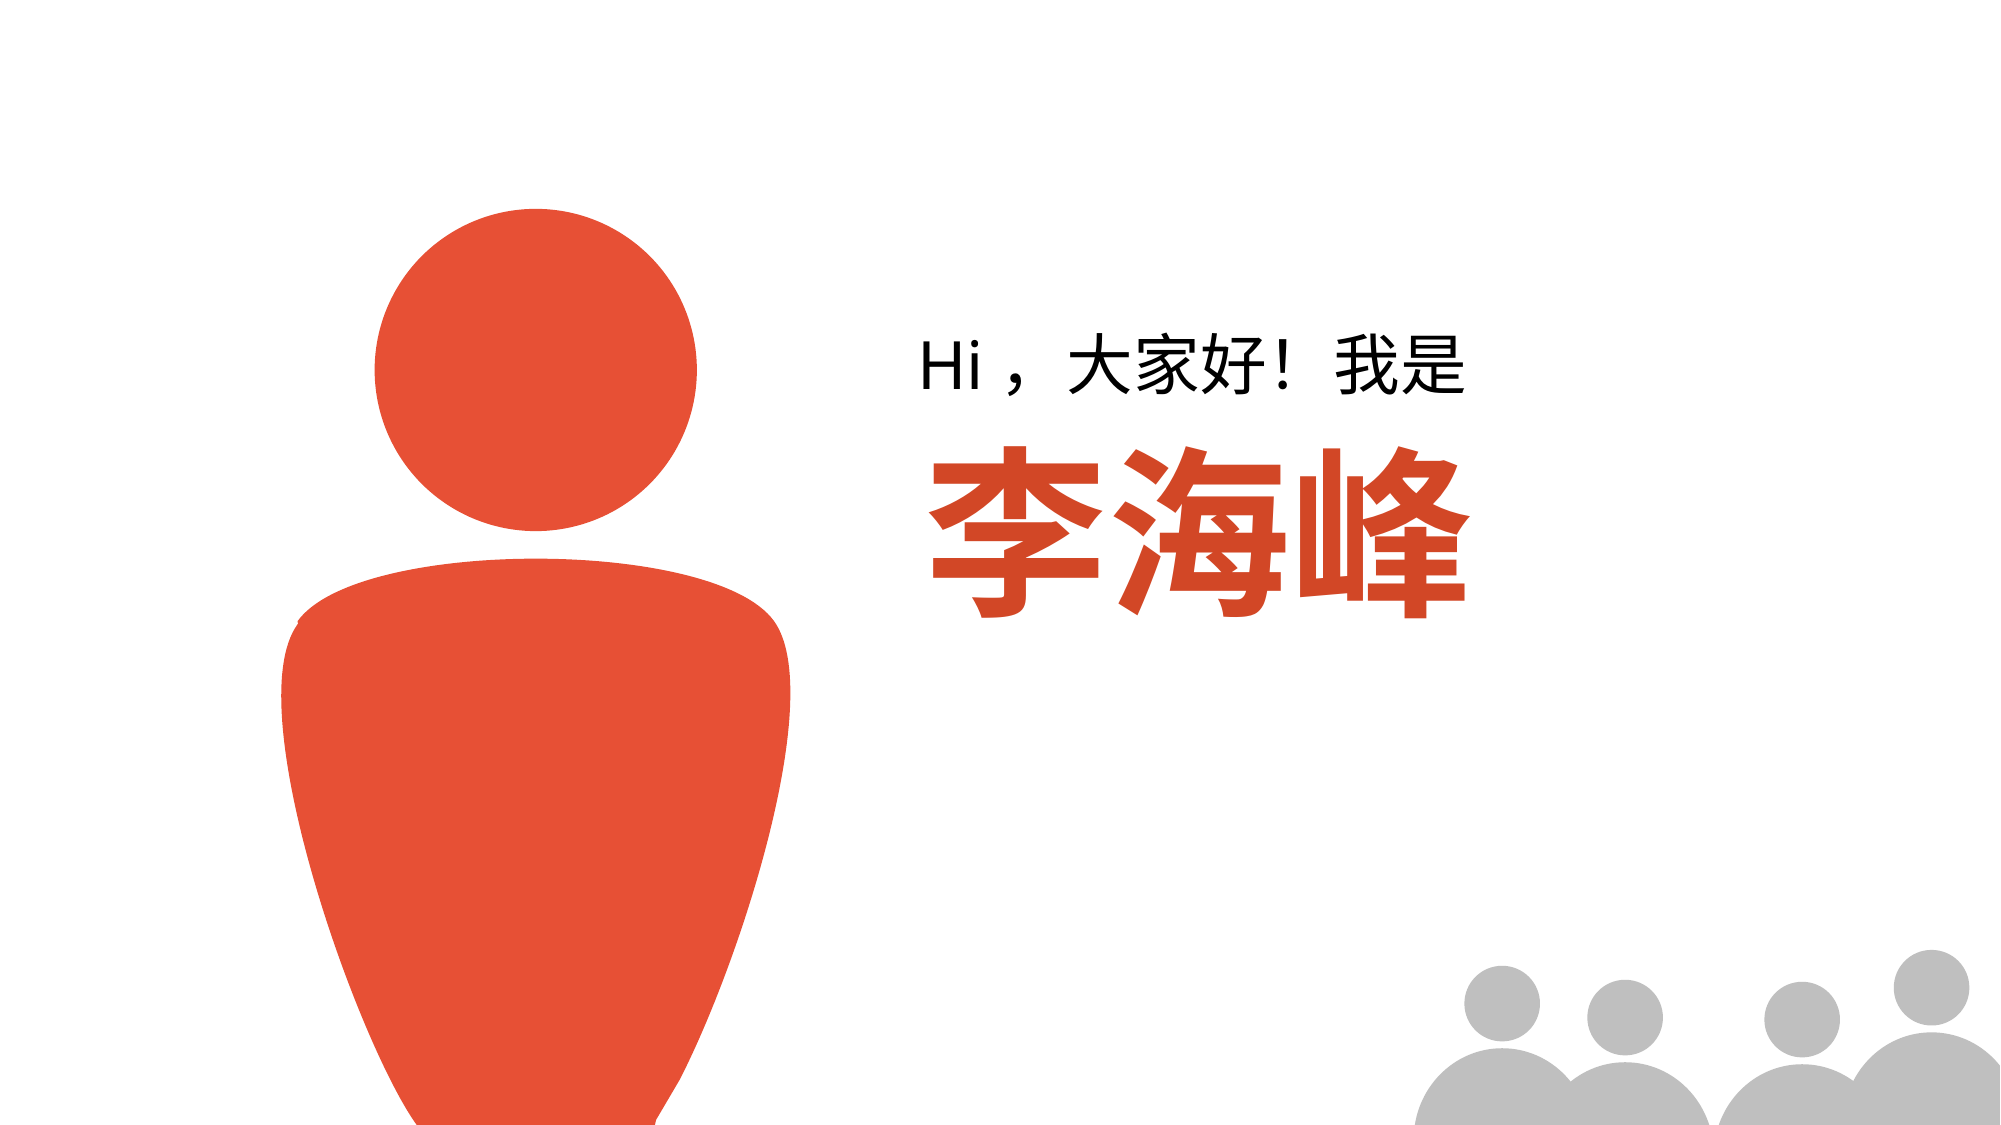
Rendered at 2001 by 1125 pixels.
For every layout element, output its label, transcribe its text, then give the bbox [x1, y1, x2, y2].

text_box 李海峰 [909, 411, 1489, 647]
text_box [1539, 1061, 1711, 1125]
text_box [1892, 948, 1971, 1027]
text_box [1586, 978, 1664, 1057]
text_box [1463, 964, 1542, 1043]
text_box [281, 209, 791, 1125]
text_box [1763, 980, 1842, 1059]
text_box [1717, 1063, 1887, 1125]
text_box [1853, 1031, 2000, 1125]
text_box [1413, 1047, 1570, 1125]
text_box Hi，大家好！我是 [902, 315, 1482, 411]
